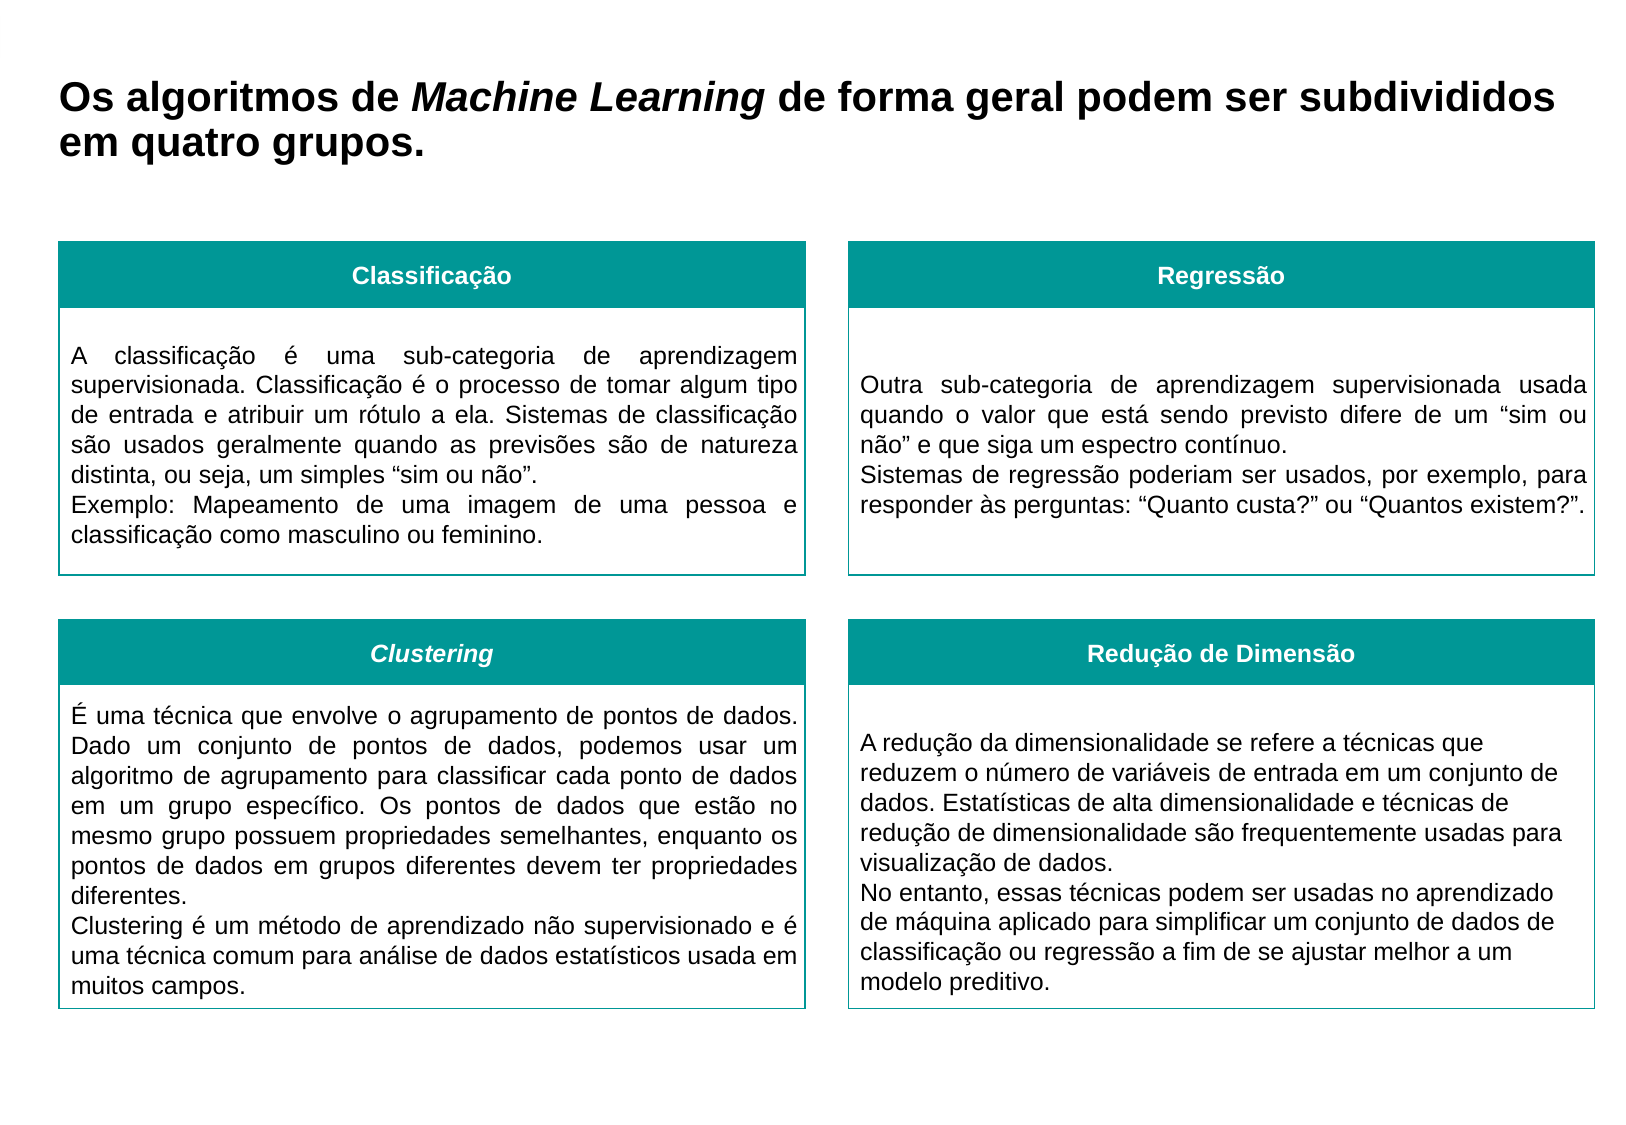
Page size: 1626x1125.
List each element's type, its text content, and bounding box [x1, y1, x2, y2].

text_box A classificação é uma sub-categoria de aprendizagem supervisionada. Classificação é o processo de tomar algum tipo de entrada e atribuir um rótulo a ela. Sistemas de classificação são usados ​​geralmente quando as previsões são de natureza distinta, ou seja, um simples “sim ou não”. Exemplo: Mapeamento de uma imagem de uma pessoa e classificação como masculino ou feminino. [59, 306, 806, 575]
text_box Clustering [59, 619, 806, 684]
text_box Regressão [848, 242, 1595, 306]
text_box Redução de Dimensão [848, 619, 1595, 684]
text_box Outra sub-categoria de aprendizagem supervisionada usada quando o valor que está sendo previsto difere de um “sim ou não” e que siga um espectro contínuo. Sistemas de regressão poderiam ser usados, por exemplo, para responder às perguntas: “Quanto custa?” ou “Quantos existem?”. [848, 306, 1595, 575]
text_box Os algoritmos de Machine Learning de forma geral podem ser subdivididos em quatro grupos. [58, 75, 1595, 165]
text_box A redução da dimensionalidade se refere a técnicas que reduzem o número de variáveis ​​de entrada em um conjunto de dados. Estatísticas de alta dimensionalidade e técnicas de redução de dimensionalidade são frequentemente usadas para visualização de dados. No entanto, essas técnicas podem ser usadas no aprendizado de máquina aplicado para simplificar um conjunto de dados de classificação ou regressão a fim de se ajustar melhor a um modelo preditivo. [848, 684, 1595, 1009]
text_box Classificação [59, 242, 806, 306]
text_box É uma técnica que envolve o agrupamento de pontos de dados. Dado um conjunto de pontos de dados, podemos usar um algoritmo de agrupamento para classificar cada ponto de dados em um grupo específico. Os pontos de dados que estão no mesmo grupo possuem propriedades semelhantes, enquanto os pontos de dados em grupos diferentes devem ter propriedades diferentes. Clustering é um método de aprendizado não supervisionado e é uma técnica comum para análise de dados estatísticos usada em muitos campos. [59, 684, 806, 1009]
